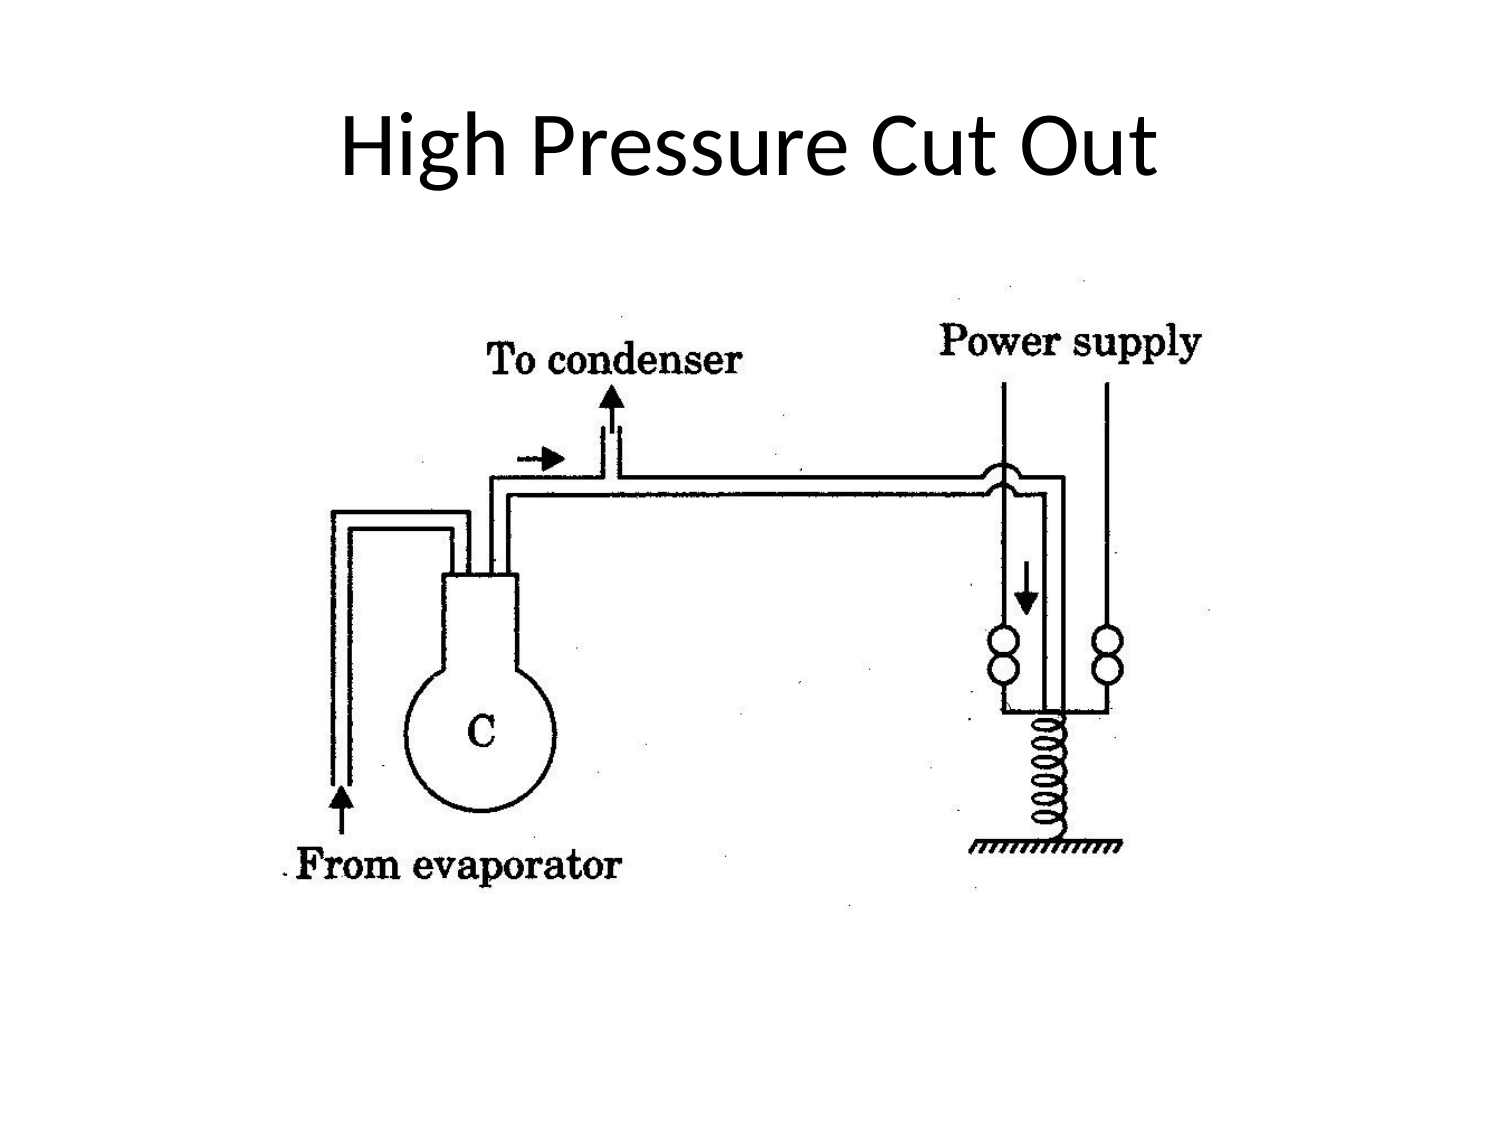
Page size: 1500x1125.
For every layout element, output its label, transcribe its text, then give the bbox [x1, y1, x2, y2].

title High Pressure Cut Out [75, 45, 1425, 233]
picture [199, 249, 1251, 952]
